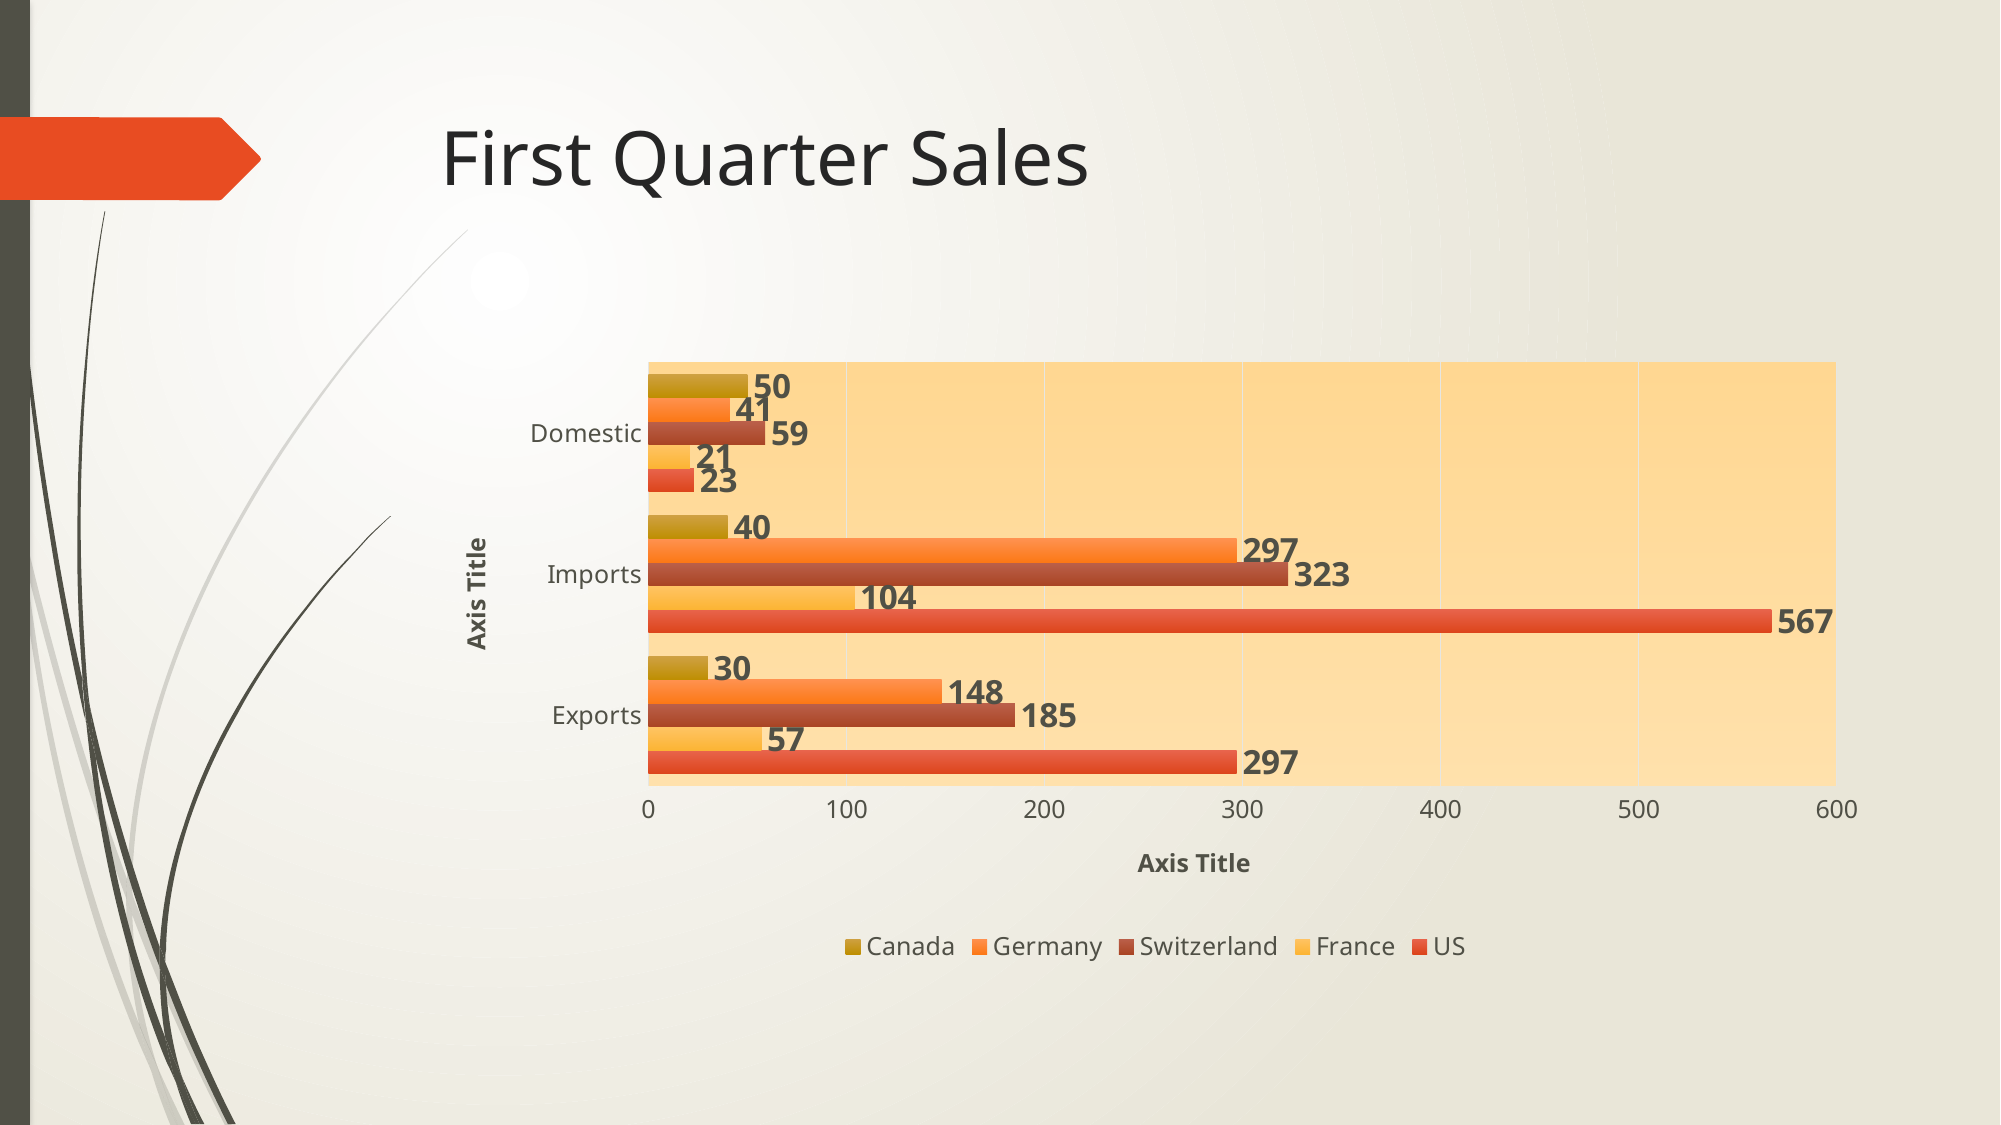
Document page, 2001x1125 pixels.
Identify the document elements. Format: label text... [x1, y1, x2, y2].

title First Quarter Sales [425, 102, 1888, 227]
chart [424, 349, 1888, 971]
